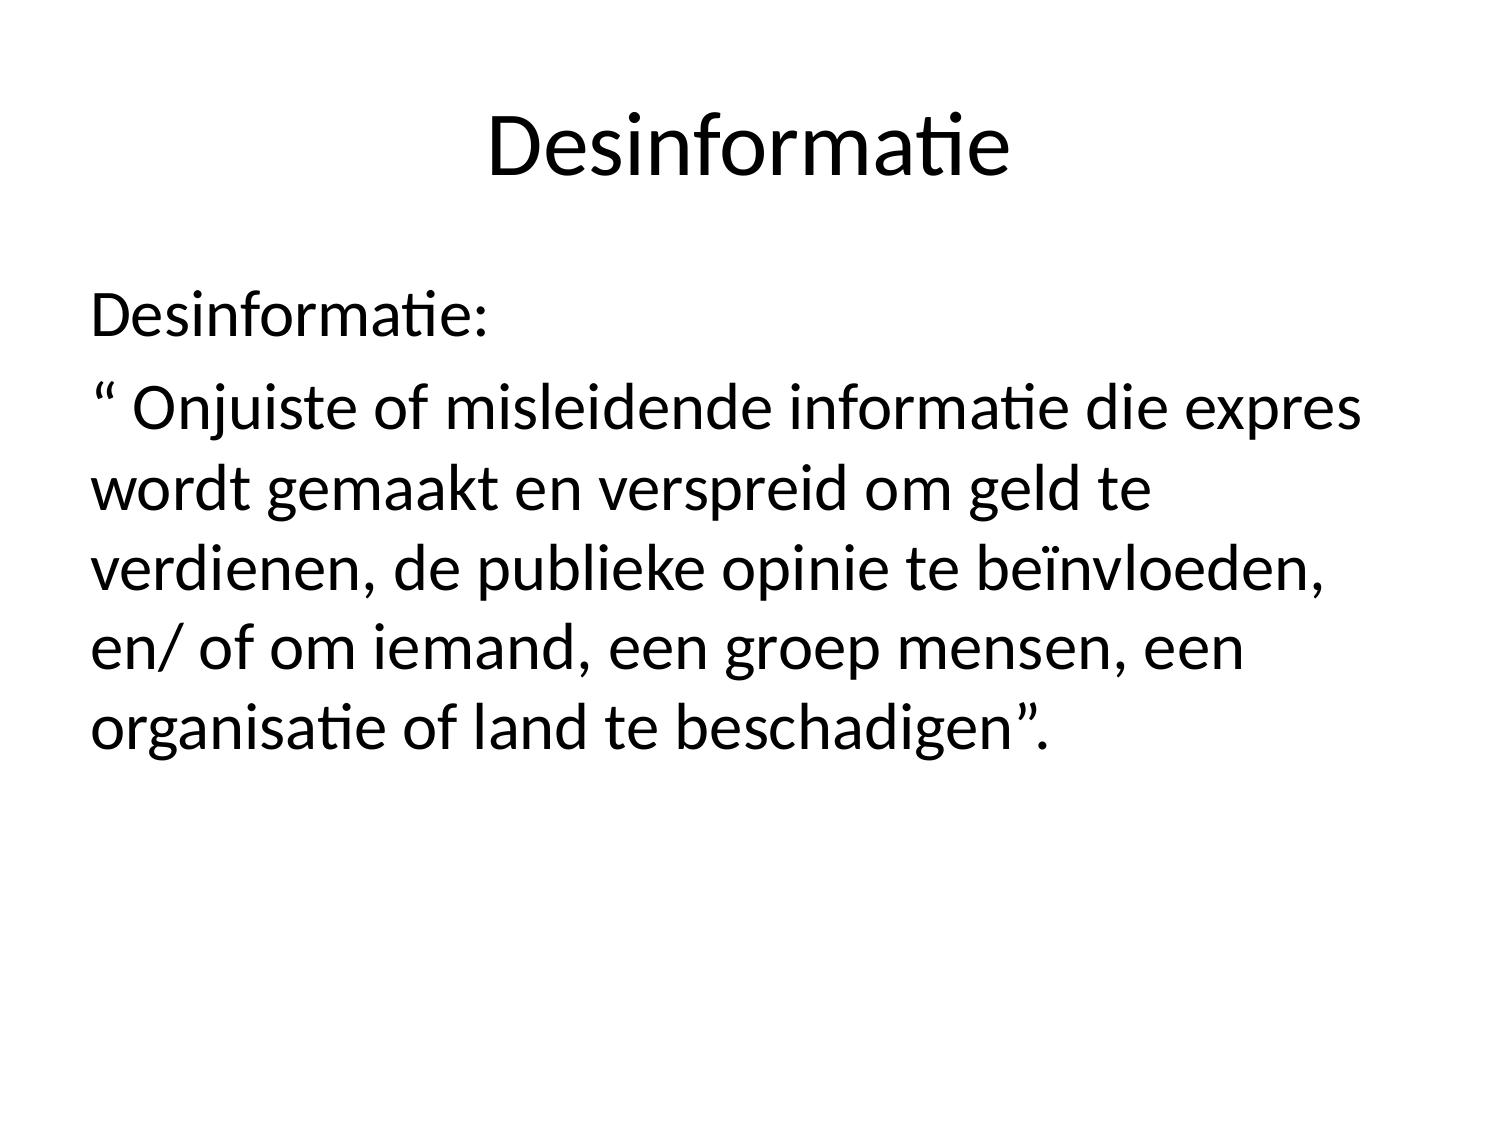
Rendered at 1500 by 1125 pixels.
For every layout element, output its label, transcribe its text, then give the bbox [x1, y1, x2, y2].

list Desinformatie: “ Onjuiste of misleidende informatie die expres wordt gemaakt en verspreid om geld te verdienen, de publieke opinie te beïnvloeden, en/ of om iemand, een groep mensen, een organisatie of land te beschadigen”. [75, 262, 1425, 1005]
title Desinformatie [75, 45, 1425, 233]
